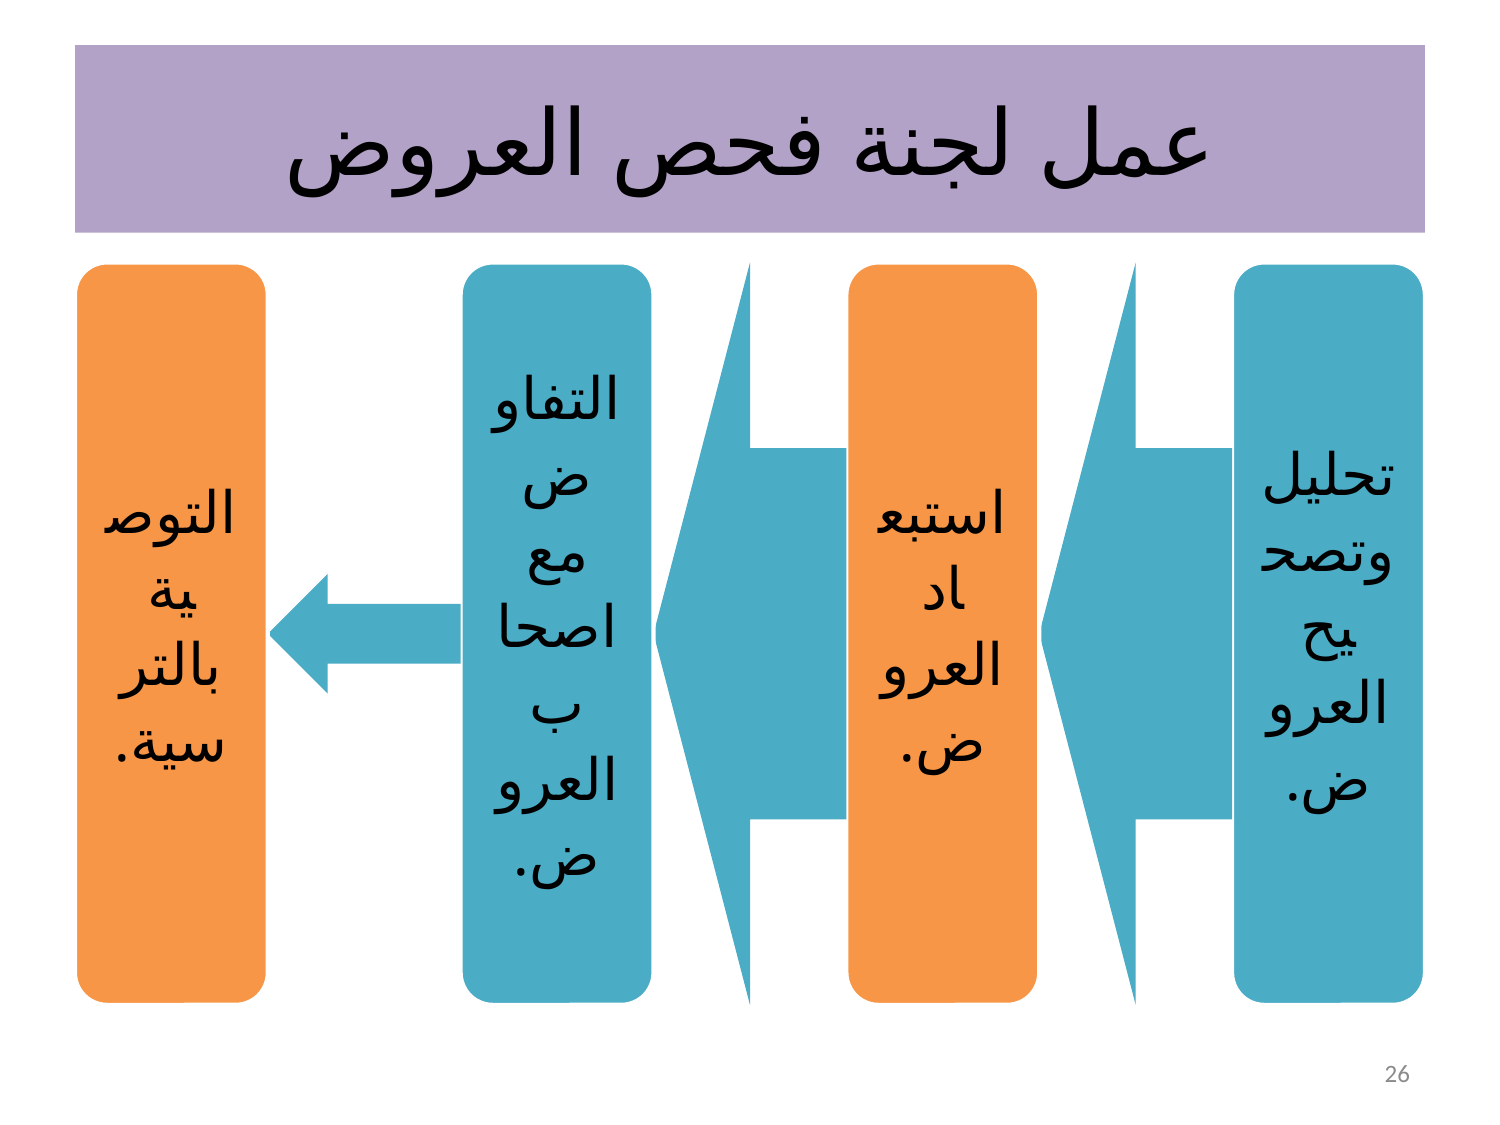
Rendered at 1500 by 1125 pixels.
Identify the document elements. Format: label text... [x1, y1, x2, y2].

title عمل لجنة فحص العروض [75, 45, 1425, 233]
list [74, 262, 1426, 1006]
slide_number 26 [1074, 1042, 1425, 1103]
